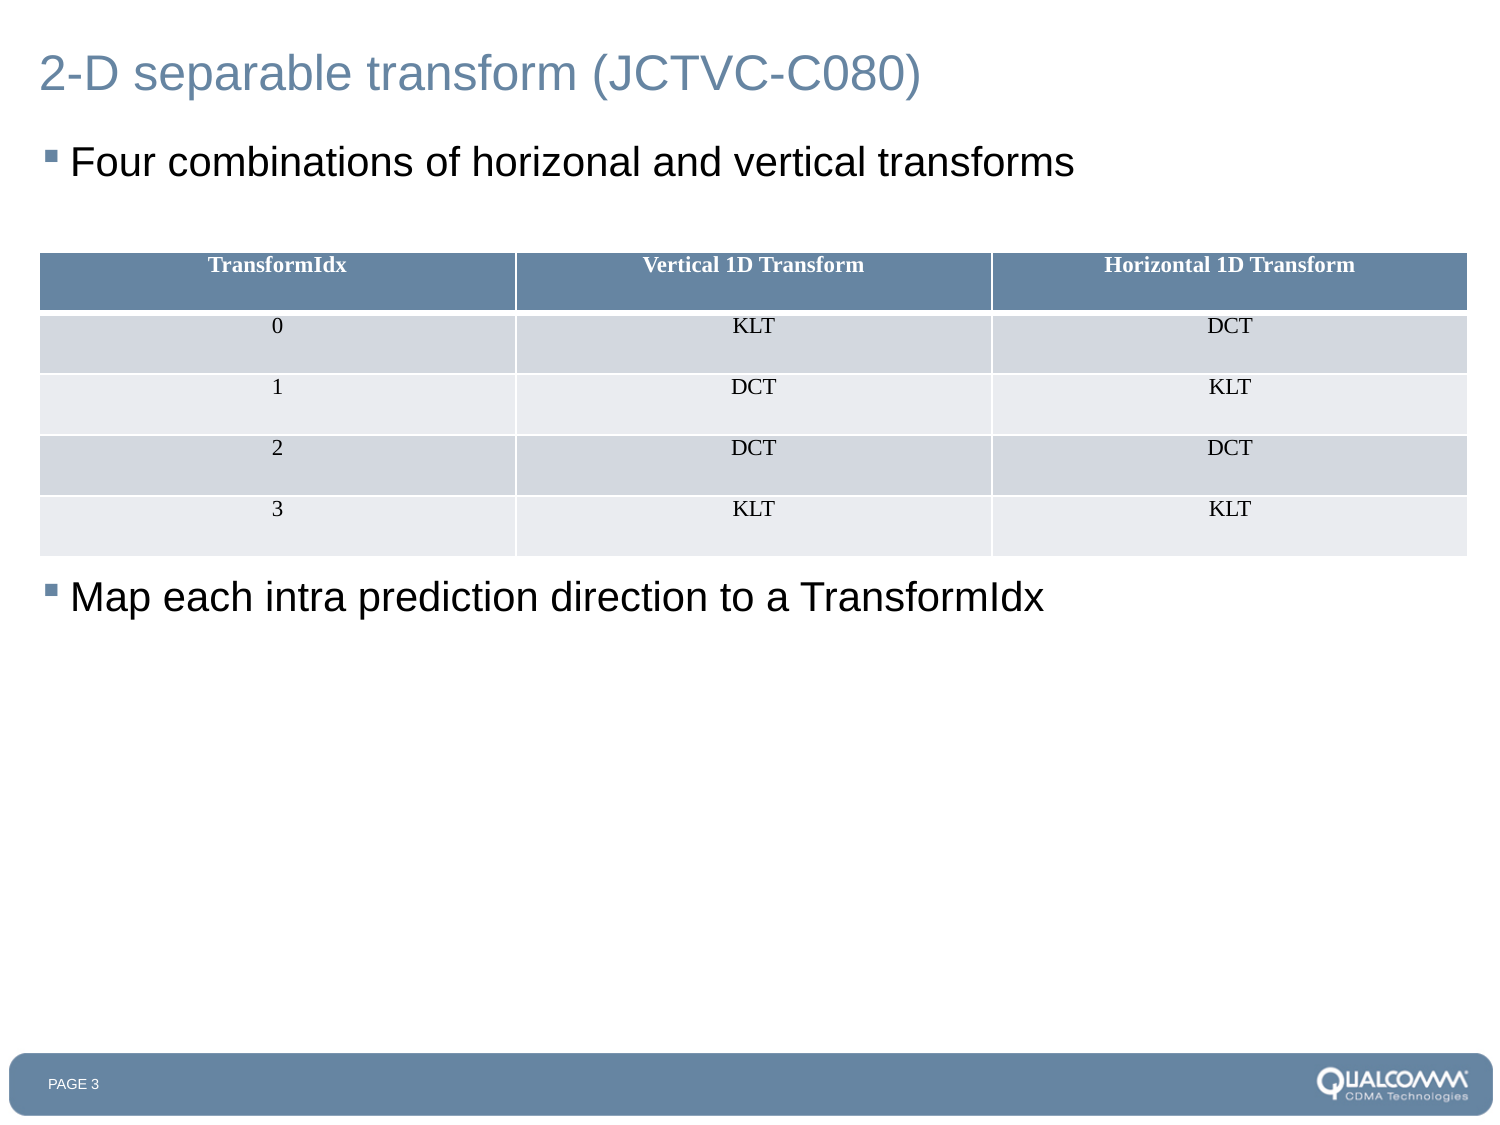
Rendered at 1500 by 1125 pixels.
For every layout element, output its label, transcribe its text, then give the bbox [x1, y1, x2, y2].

table_cell KLT [1456, 497, 1467, 556]
table_cell KLT [1456, 375, 1467, 434]
text_box Four combinations of horizonal and vertical transforms Map each intra prediction direction to a TransformIdx [26, 131, 1456, 1004]
table_cell DCT [1456, 436, 1467, 495]
picture [0, 1048, 1500, 1125]
table_cell DCT [1456, 316, 1467, 373]
title 2-D separable transform (JCTVC-C080) [23, 44, 1457, 138]
table_header Horizontal 1D Transform [1456, 253, 1467, 310]
